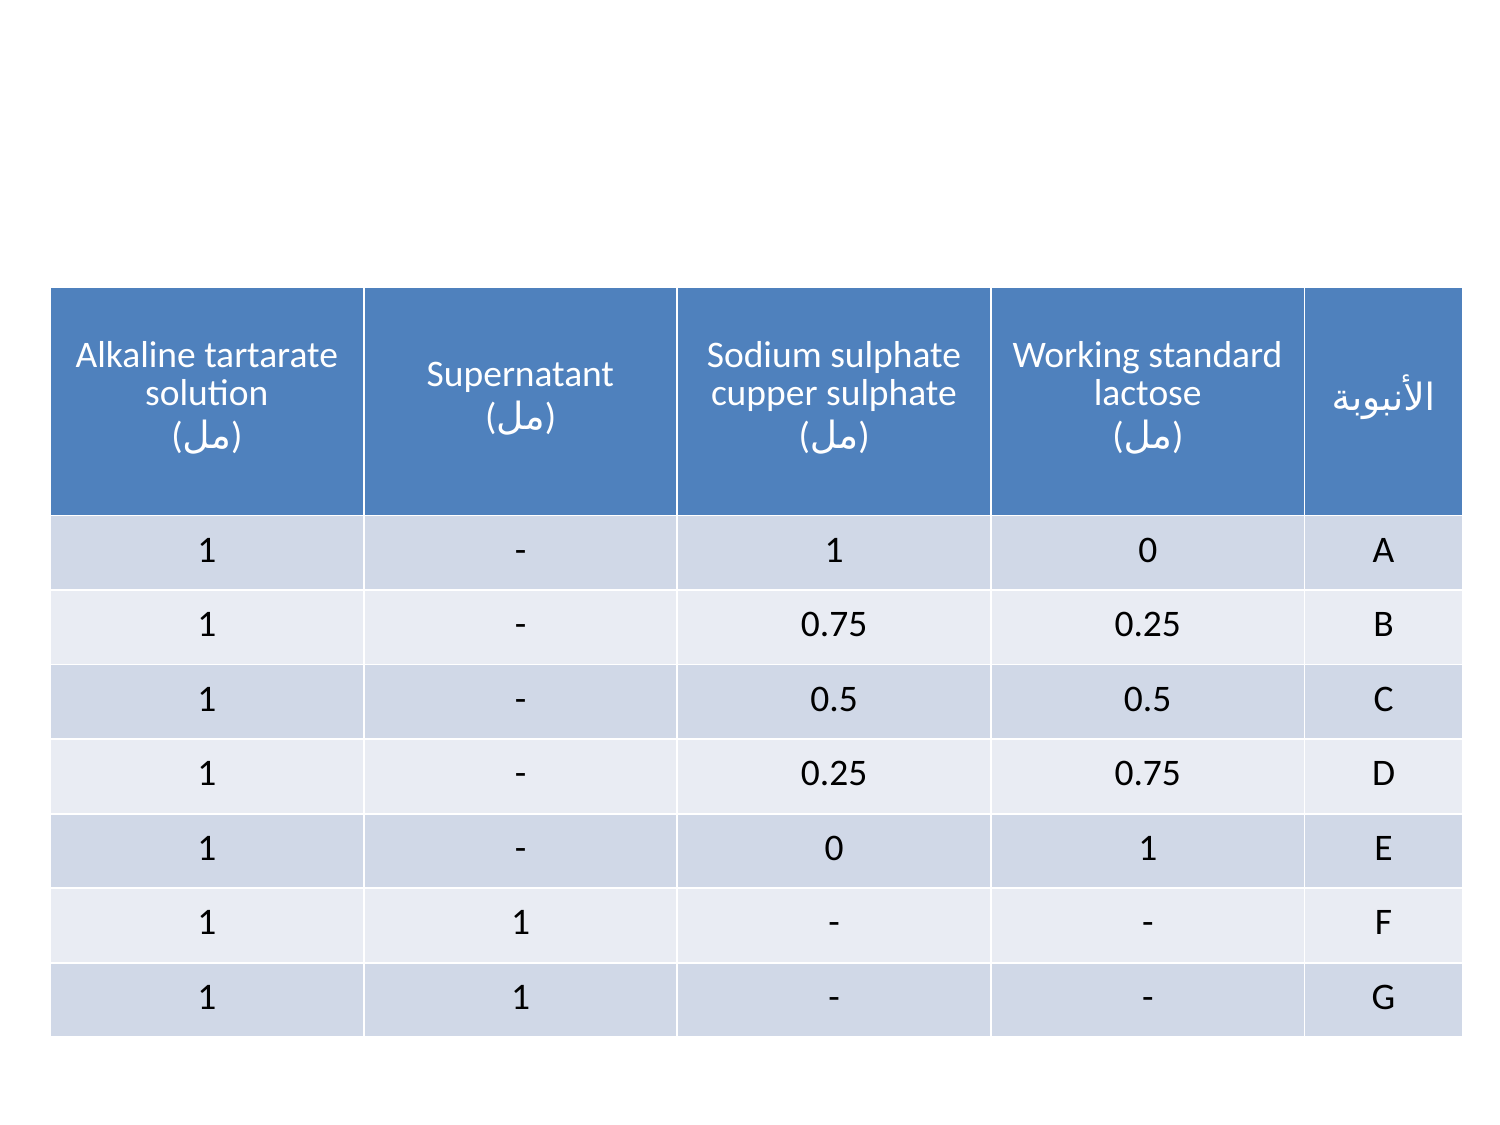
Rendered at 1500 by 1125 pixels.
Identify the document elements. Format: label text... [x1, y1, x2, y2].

table_cell - [992, 964, 1304, 1036]
table_cell 1 [51, 591, 363, 664]
table_cell 1 [51, 516, 363, 589]
table_cell 1 [365, 964, 676, 1036]
table_cell 0 [992, 516, 1304, 589]
table_cell - [365, 516, 676, 589]
table_cell 1 [51, 889, 363, 962]
table_cell 0.75 [992, 740, 1304, 813]
table_cell C [1305, 665, 1462, 738]
table_cell G [1305, 964, 1462, 1036]
table_cell E [1305, 815, 1462, 887]
table_header Working standard lactose (مل) [992, 288, 1304, 515]
table_cell 0.75 [678, 591, 990, 664]
table_header Sodium sulphate cupper sulphate (مل) [678, 288, 990, 515]
table_cell 0.5 [678, 665, 990, 738]
table_cell F [1305, 889, 1462, 962]
table_cell 0.25 [992, 591, 1304, 664]
table_cell 0 [678, 815, 990, 887]
table_cell 1 [365, 889, 676, 962]
table_cell - [365, 740, 676, 813]
table_cell 1 [51, 815, 363, 887]
table_cell 0.25 [678, 740, 990, 813]
table_cell 1 [51, 665, 363, 738]
table_cell - [365, 591, 676, 664]
table_cell D [1305, 740, 1462, 813]
table_cell 1 [51, 740, 363, 813]
table_cell 1 [992, 815, 1304, 887]
table_cell - [365, 665, 676, 738]
table_cell B [1305, 591, 1462, 664]
table_header Supernatant (مل) [365, 288, 676, 515]
table_cell 1 [678, 516, 990, 589]
table_header Alkaline tartarate solution (مل) [51, 288, 363, 515]
table_cell A [1305, 516, 1462, 589]
table_cell 1 [51, 964, 363, 1036]
table_header الأنبوبة [1305, 288, 1462, 515]
table_cell - [678, 889, 990, 962]
table_cell - [678, 964, 990, 1036]
table_cell - [992, 889, 1304, 962]
table_cell - [365, 815, 676, 887]
table_cell 0.5 [992, 665, 1304, 738]
